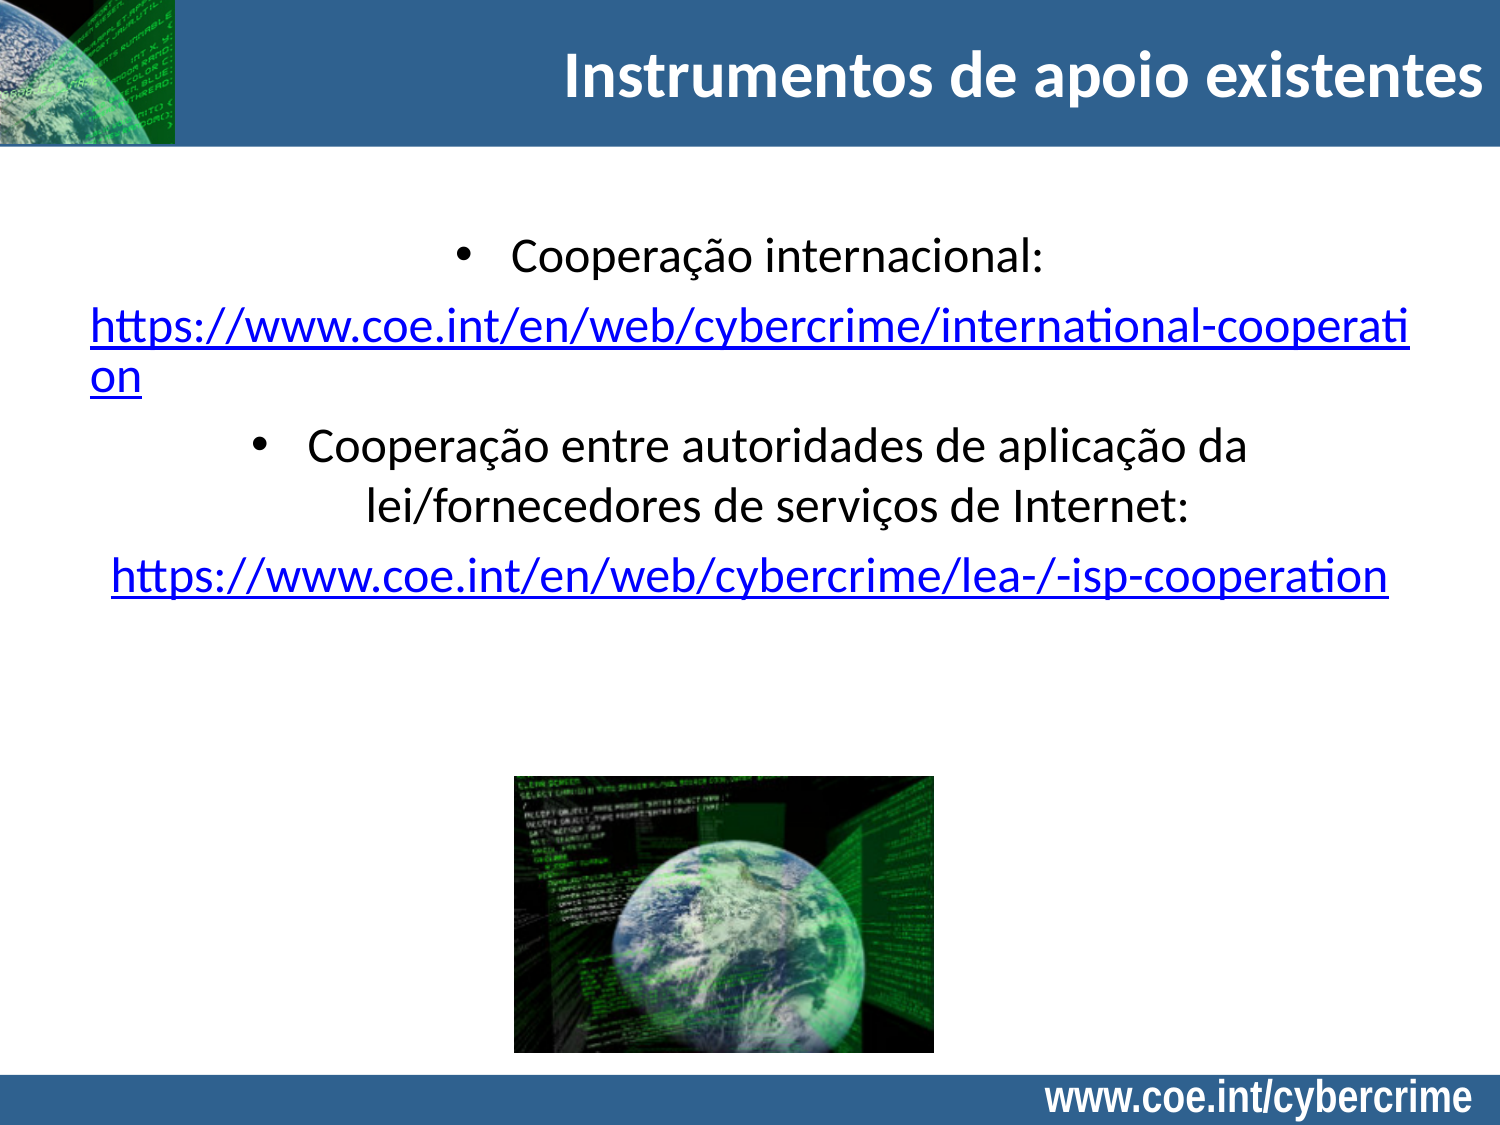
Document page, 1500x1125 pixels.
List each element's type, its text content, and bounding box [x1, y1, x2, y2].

text_box www.coe.int/cybercrime [1030, 1059, 1500, 1125]
picture [514, 775, 934, 1053]
text_box Cooperação internacional: https://www.coe.int/en/web/cybercrime/international-cooperation Cooperação entre autoridades de aplicação da lei/fornecedores de serviços de Internet: https://www.coe.int/en/web/cybercrime/lea-/-isp-cooperation [74, 215, 1425, 869]
picture [0, 0, 175, 144]
text_box [0, 1073, 1030, 1125]
text_box Instrumentos de apoio existentes [177, 0, 1500, 149]
